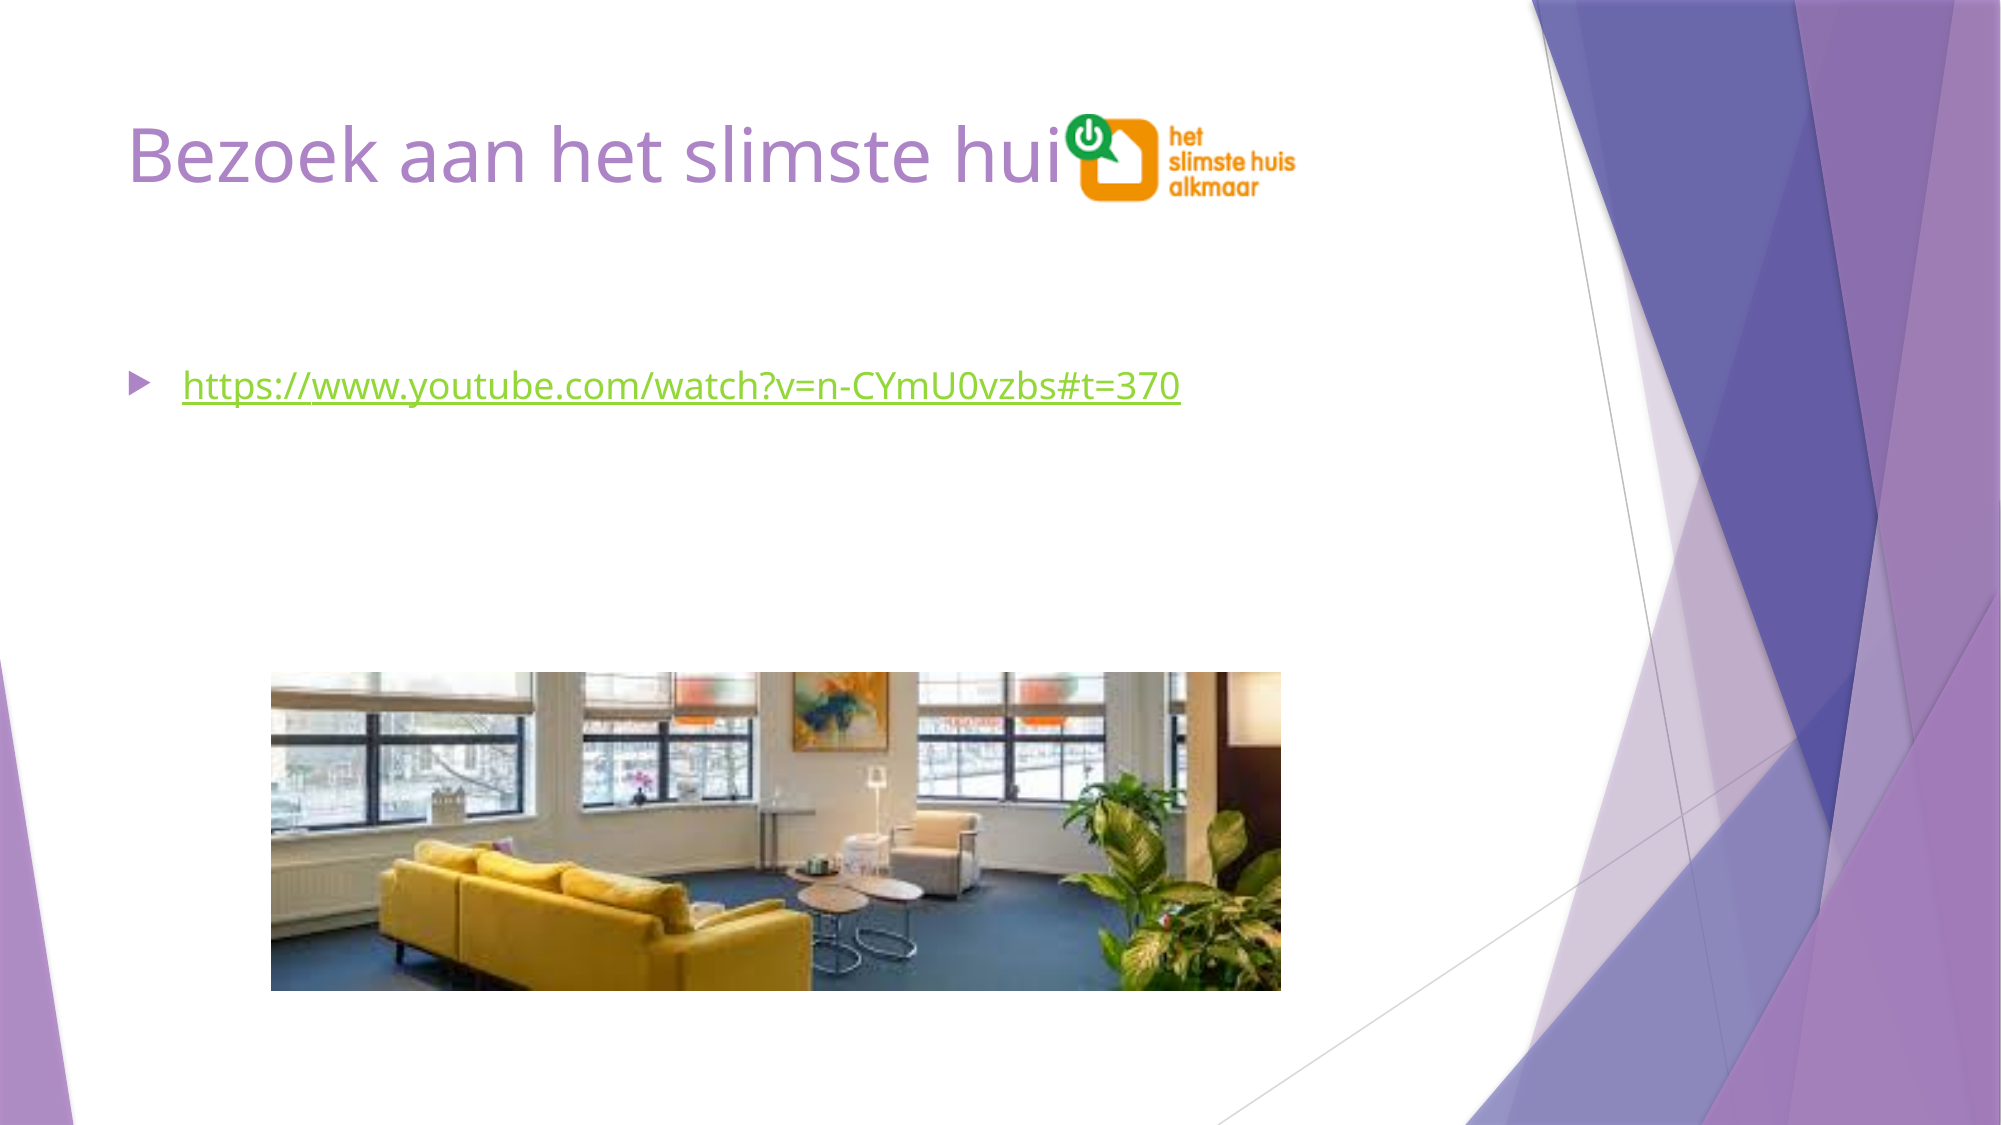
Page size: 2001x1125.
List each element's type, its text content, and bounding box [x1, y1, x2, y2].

picture [1062, 113, 1305, 209]
picture [271, 672, 1282, 992]
list https://www.youtube.com/watch?v=n-CYmU0vzbs#t=370 [111, 354, 1522, 992]
title Bezoek aan het slimste huis. [111, 99, 1522, 317]
